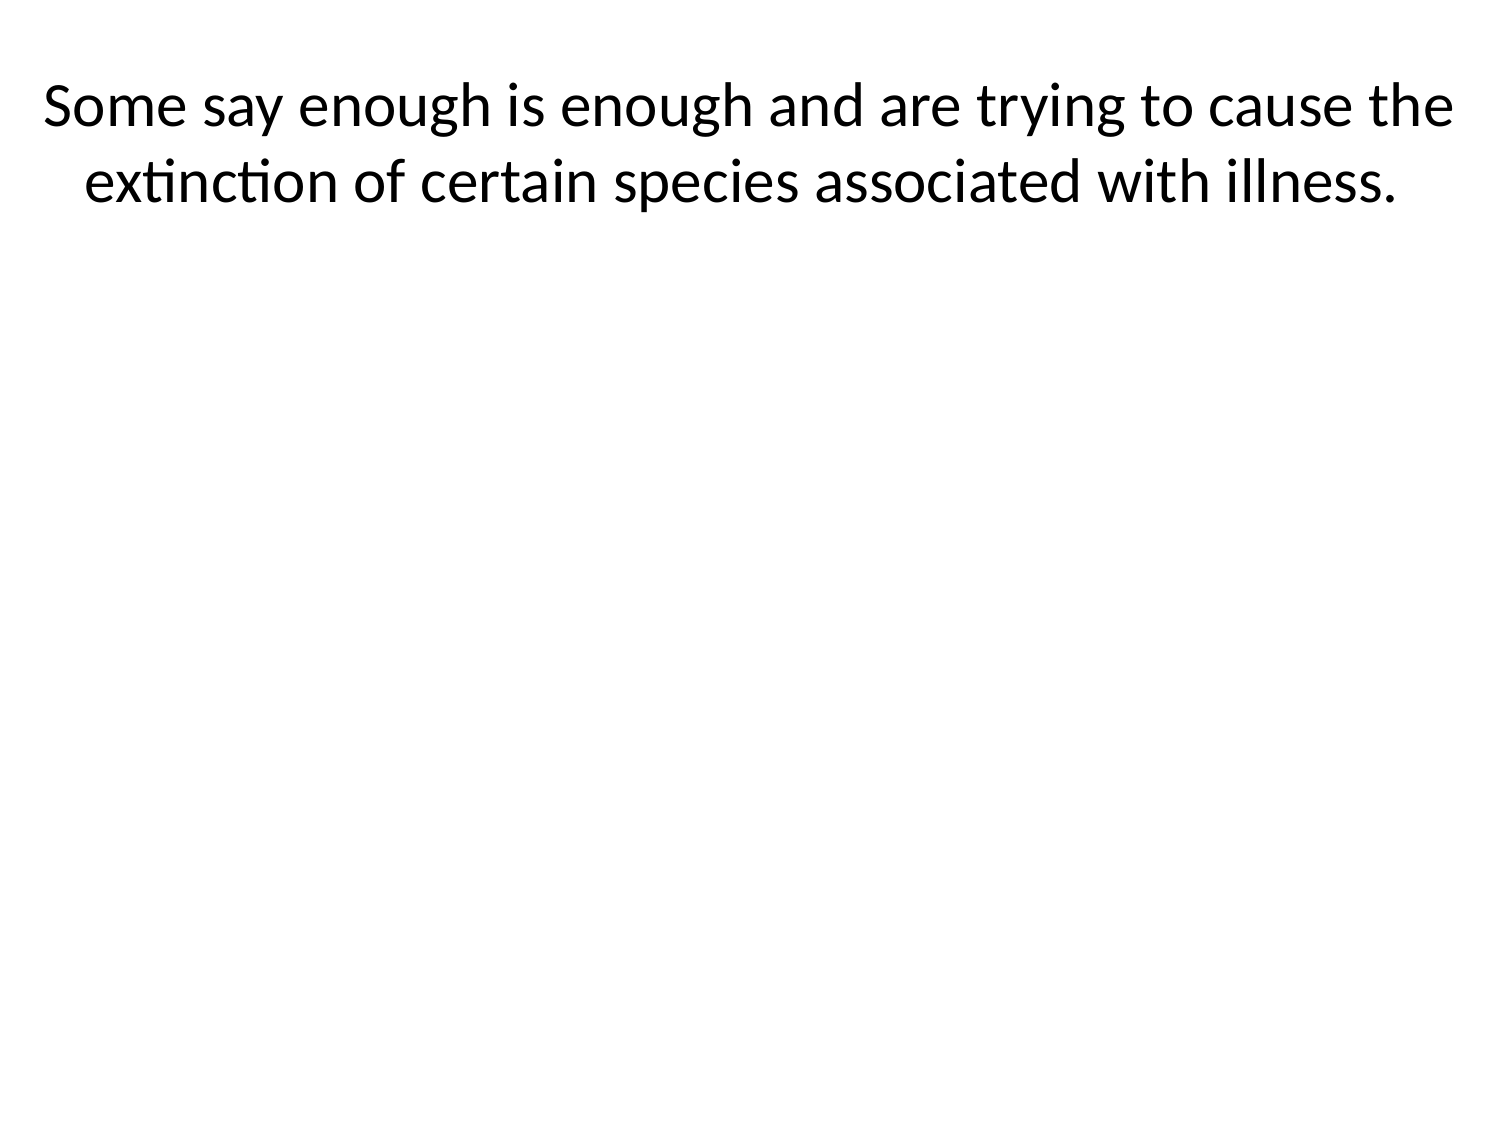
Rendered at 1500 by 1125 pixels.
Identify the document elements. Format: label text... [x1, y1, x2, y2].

title Some say enough is enough and are trying to cause the extinction of certain species associated with illness. [0, 45, 1500, 233]
